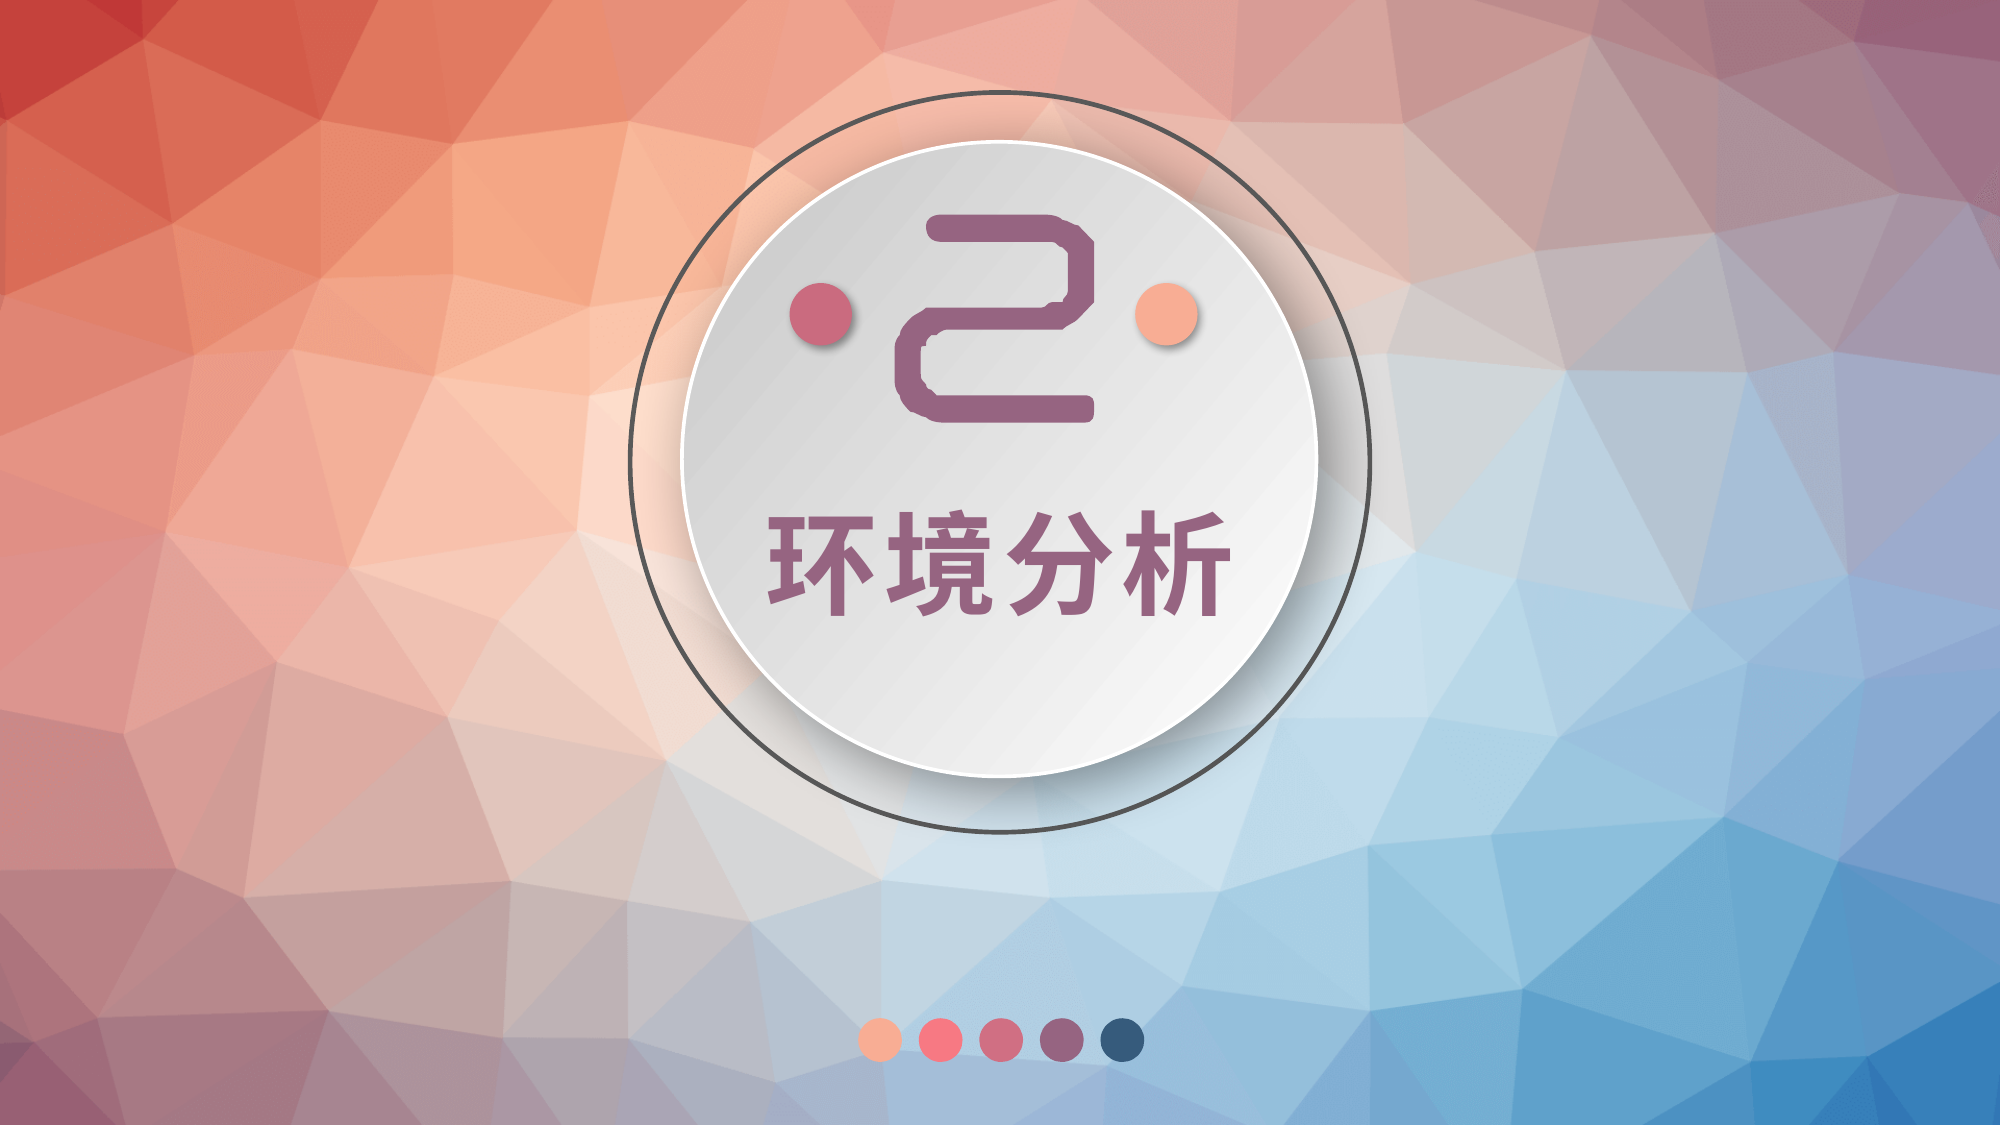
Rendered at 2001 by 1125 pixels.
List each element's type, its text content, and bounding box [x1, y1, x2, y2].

text_box [978, 1017, 1025, 1064]
picture [0, 0, 2000, 1125]
text_box [680, 140, 1318, 778]
text_box [857, 1017, 903, 1063]
text_box [1038, 1017, 1085, 1064]
text_box [894, 214, 1095, 423]
text_box [629, 91, 1371, 834]
text_box [917, 1017, 964, 1064]
text_box 环境分析 [750, 486, 1250, 637]
text_box [1134, 282, 1199, 347]
text_box [1099, 1017, 1146, 1064]
text_box [788, 282, 853, 347]
